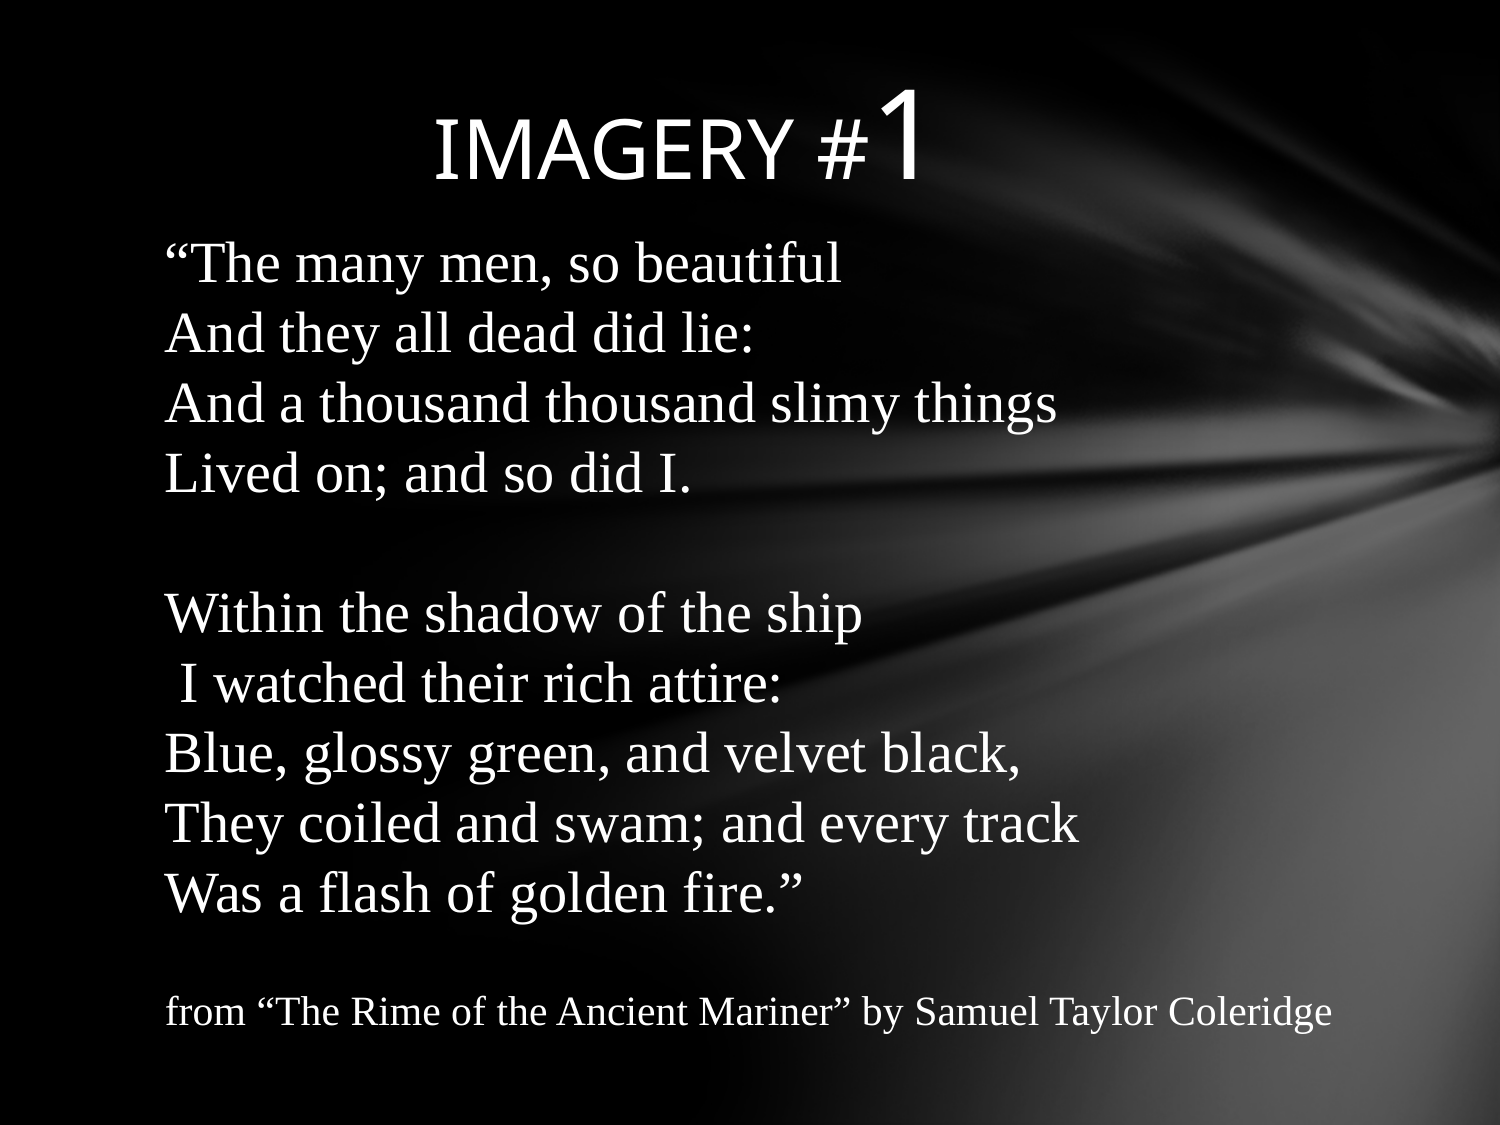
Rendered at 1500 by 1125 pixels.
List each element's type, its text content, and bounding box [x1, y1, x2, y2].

title IMAGERY #1 [57, 37, 1318, 213]
text_box “The many men, so beautiful And they all dead did lie: And a thousand thousand slimy things Lived on; and so did I. Within the shadow of the ship I watched their rich attire: Blue, glossy green, and velvet black, They coiled and swam; and every track Was a flash of golden fire.” from “The Rime of the Ancient Mariner” by Samuel Taylor Coleridge [149, 216, 1363, 1042]
